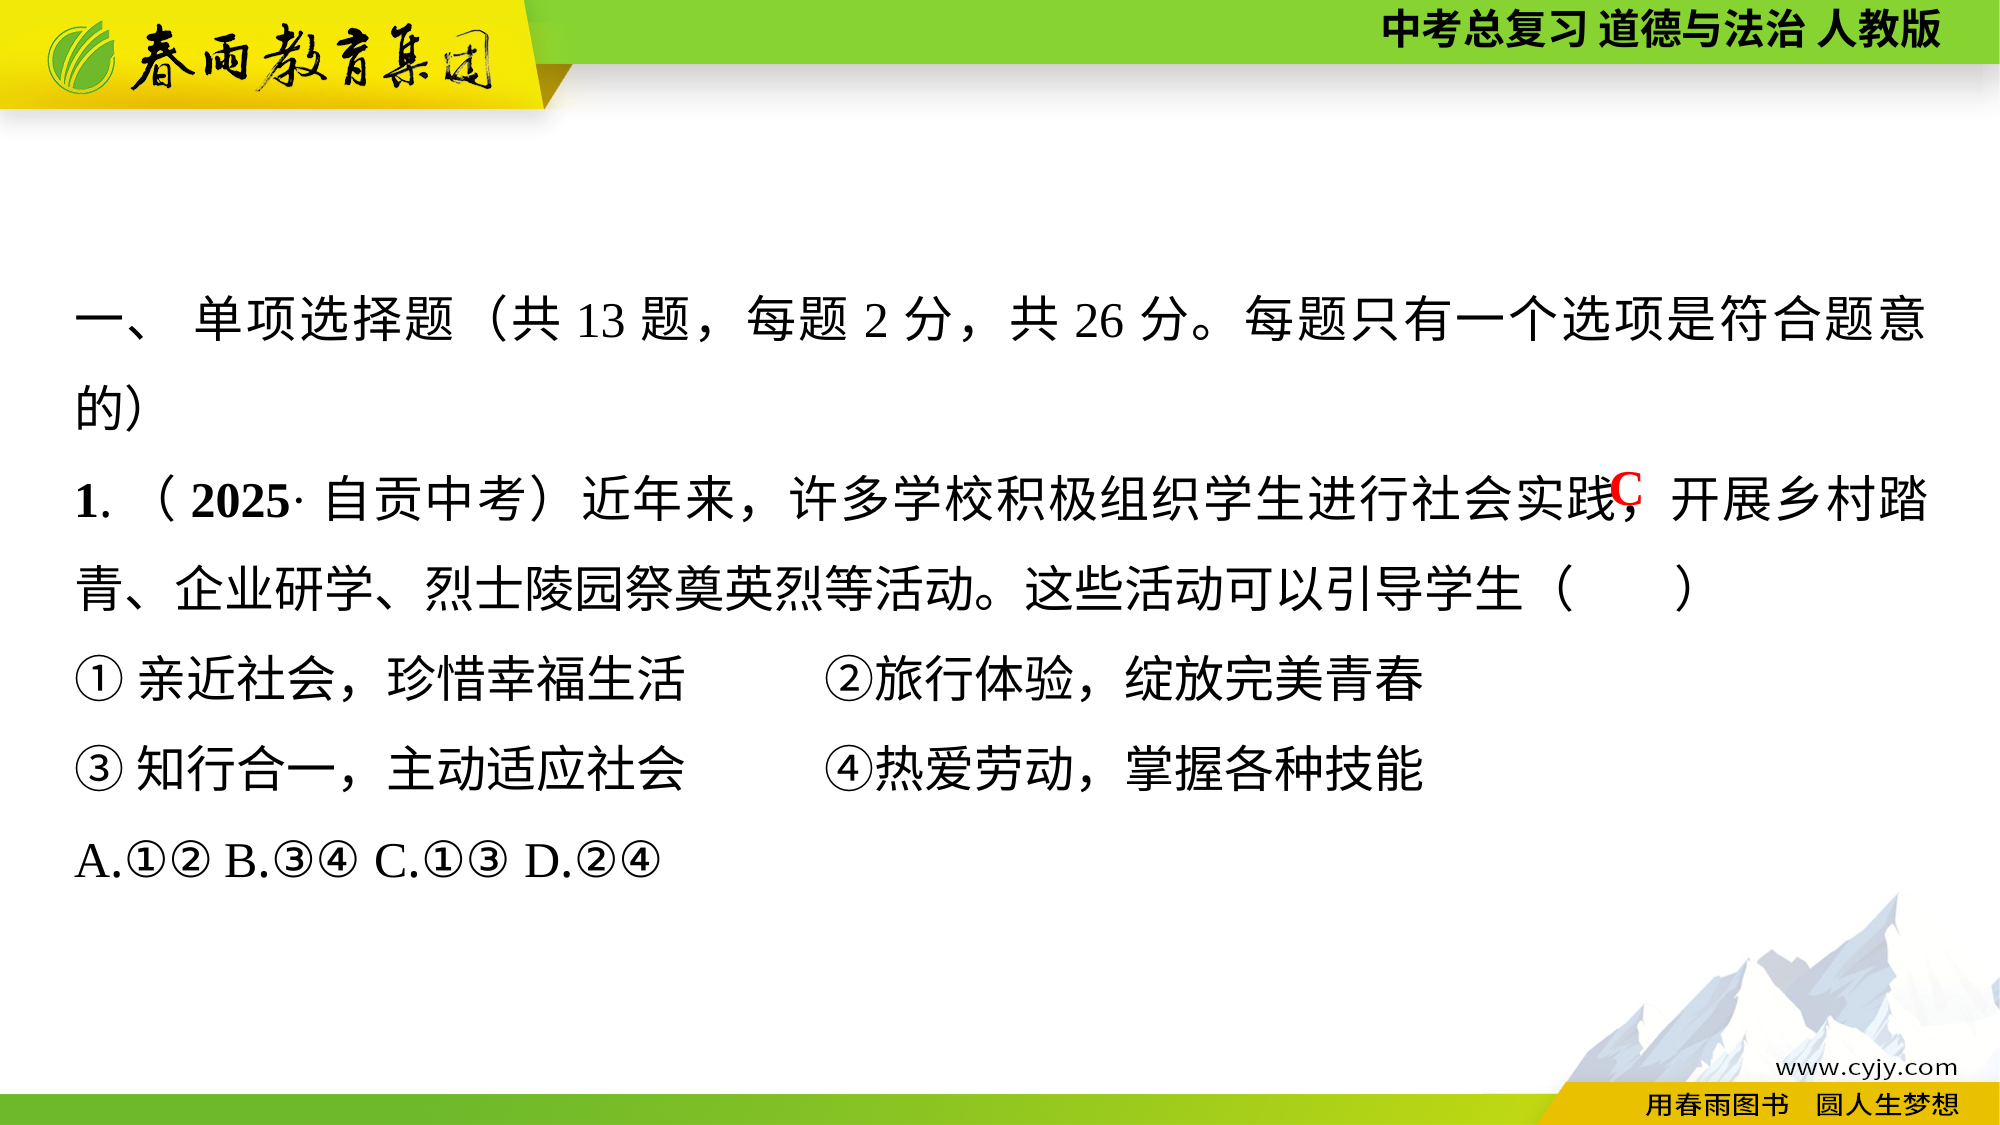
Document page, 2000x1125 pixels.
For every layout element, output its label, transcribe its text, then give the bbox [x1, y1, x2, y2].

text_box C [1593, 448, 1660, 524]
picture [0, 0, 2000, 1125]
list 一、 单项选择题（共13题，每题2分，共26分。每题只有一个选项是符合题意的） 1.（2025·自贡中考）近年来，许多学校积极组织学生进行社会实践，开展乡村踏青、企业研学、烈士陵园祭奠英烈等活动。这些活动可以引导学生（ ） ①亲近社会，珍惜幸福生活 ②旅行体验，绽放完美青春 ③知行合一，主动适应社会 ④热爱劳动，掌握各种技能 A.①② B.③④ C.①③ D.②④ [59, 249, 1944, 799]
